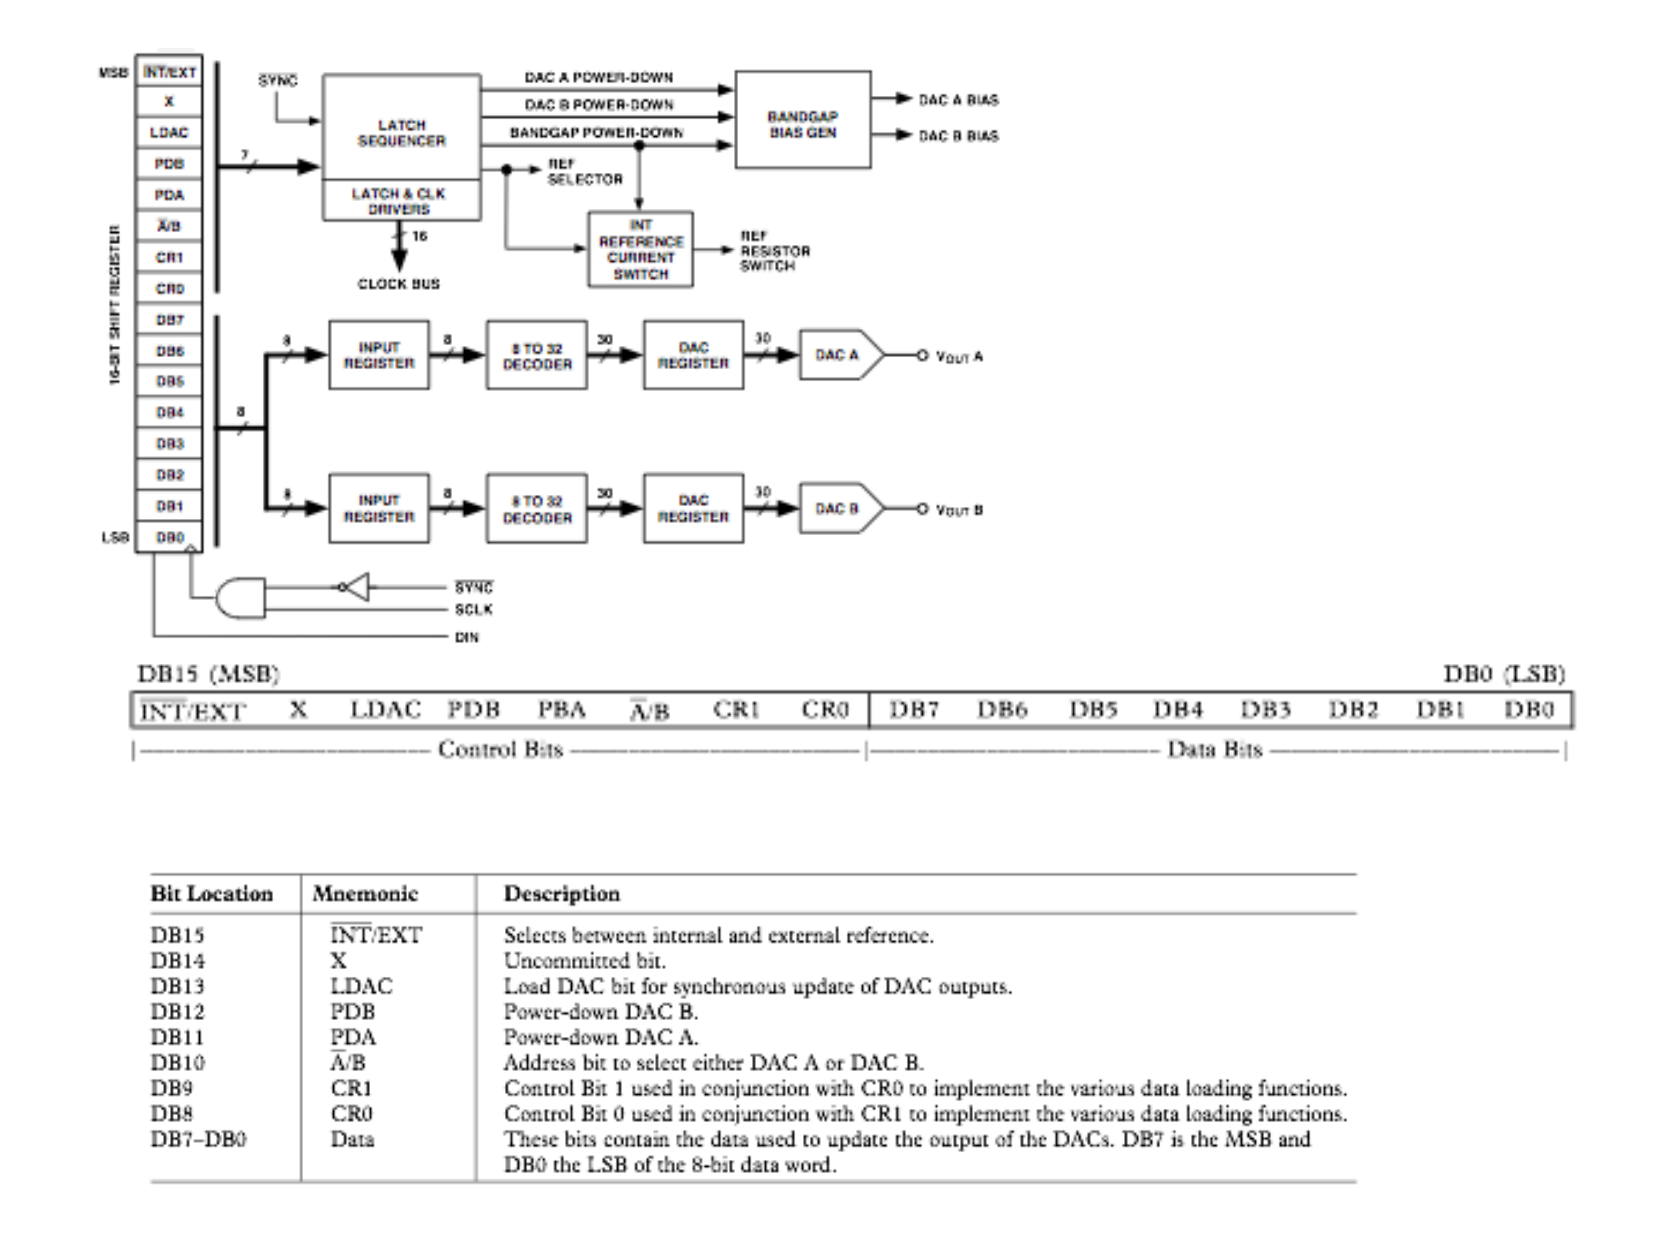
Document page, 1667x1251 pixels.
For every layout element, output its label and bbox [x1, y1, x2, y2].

picture [72, 35, 1613, 782]
picture [139, 860, 1398, 1203]
